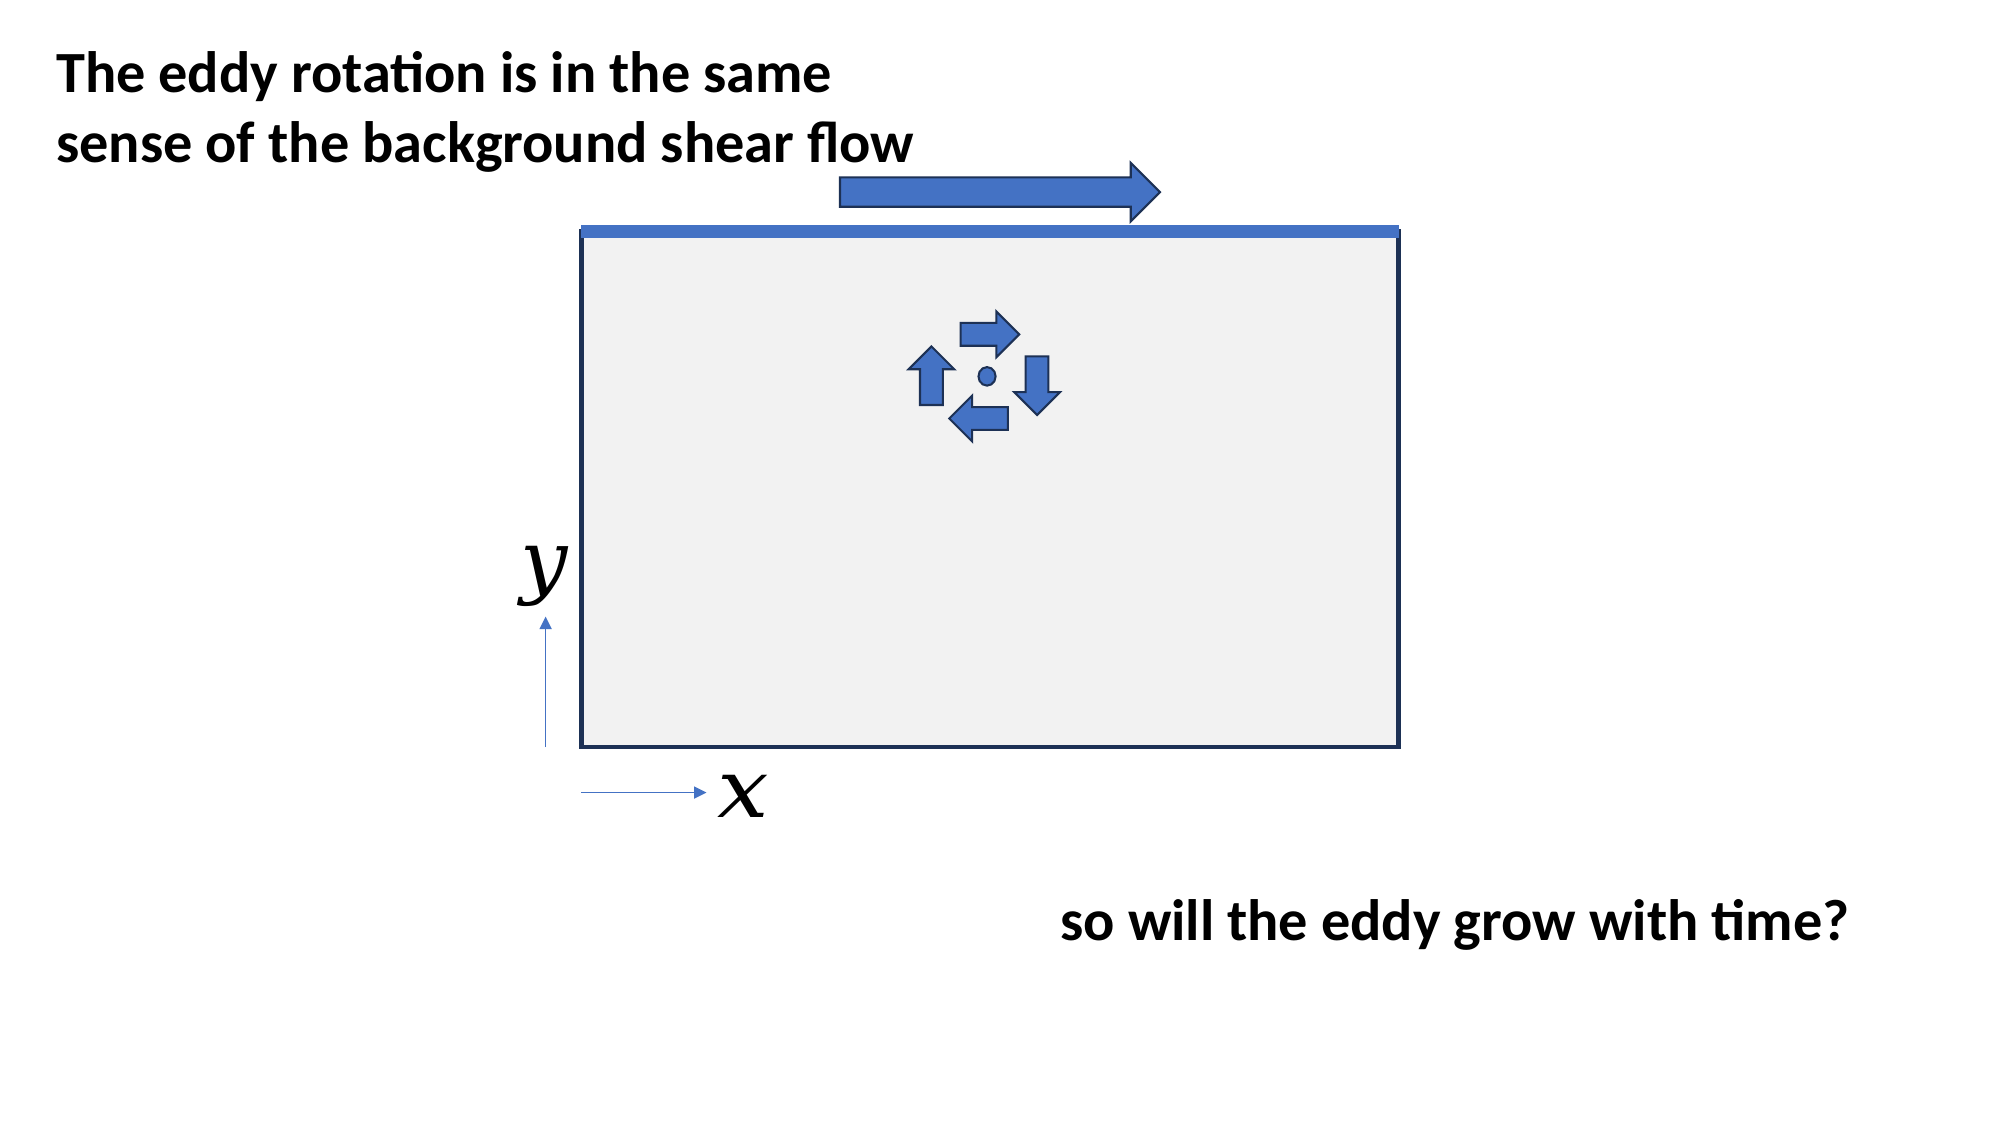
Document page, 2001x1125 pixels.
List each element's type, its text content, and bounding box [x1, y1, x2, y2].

text_box [838, 160, 1162, 224]
text_box The eddy rotation is in the same sense of the background shear flow [41, 27, 996, 182]
text_box [977, 366, 997, 387]
text_box so will the eddy grow with time? [1045, 874, 2000, 960]
text_box [959, 308, 1021, 360]
text_box [906, 344, 957, 407]
text_box [1011, 355, 1063, 417]
text_box [947, 393, 1009, 444]
text_box [580, 230, 1400, 748]
